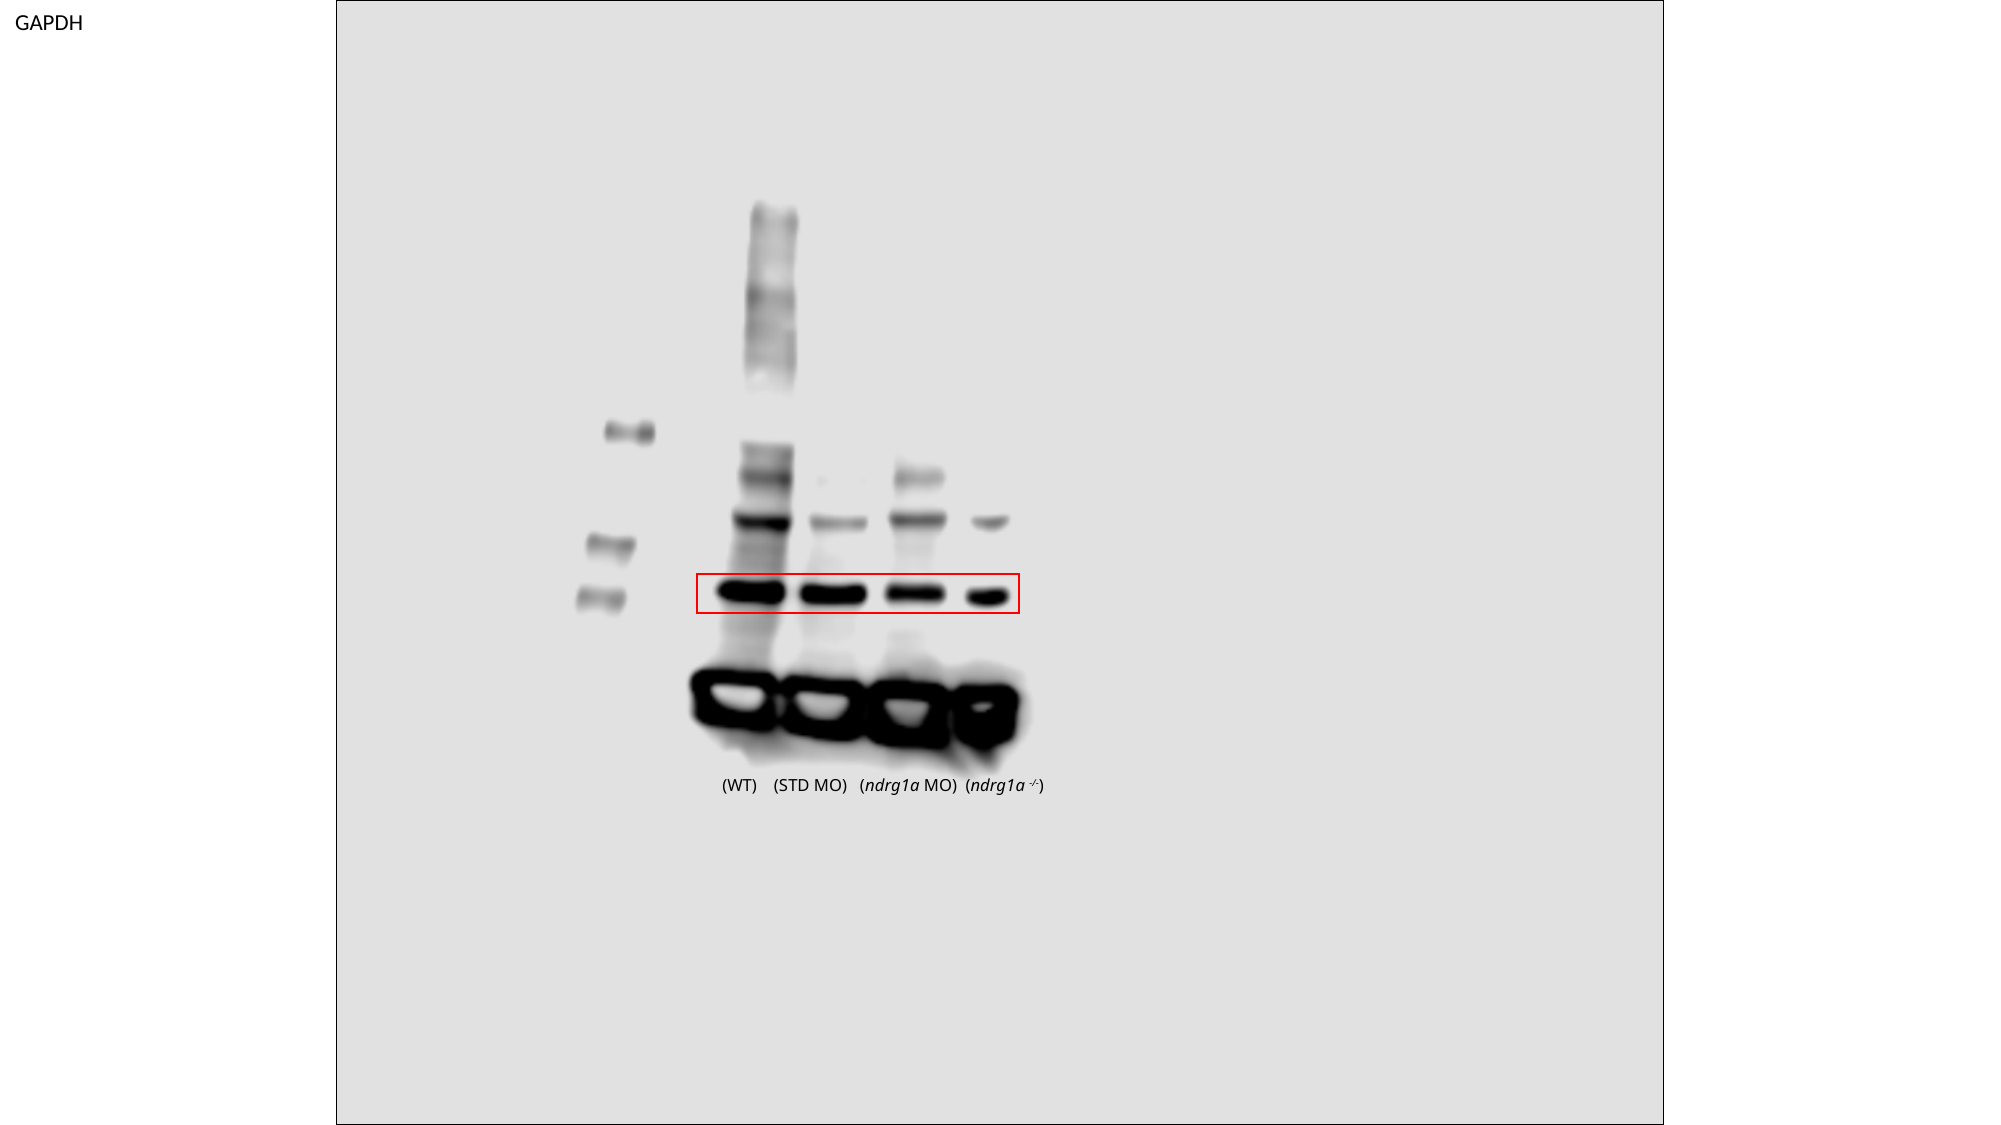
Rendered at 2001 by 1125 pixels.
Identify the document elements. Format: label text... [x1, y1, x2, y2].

picture [336, 0, 1664, 1125]
text_box GAPDH [0, 0, 236, 53]
